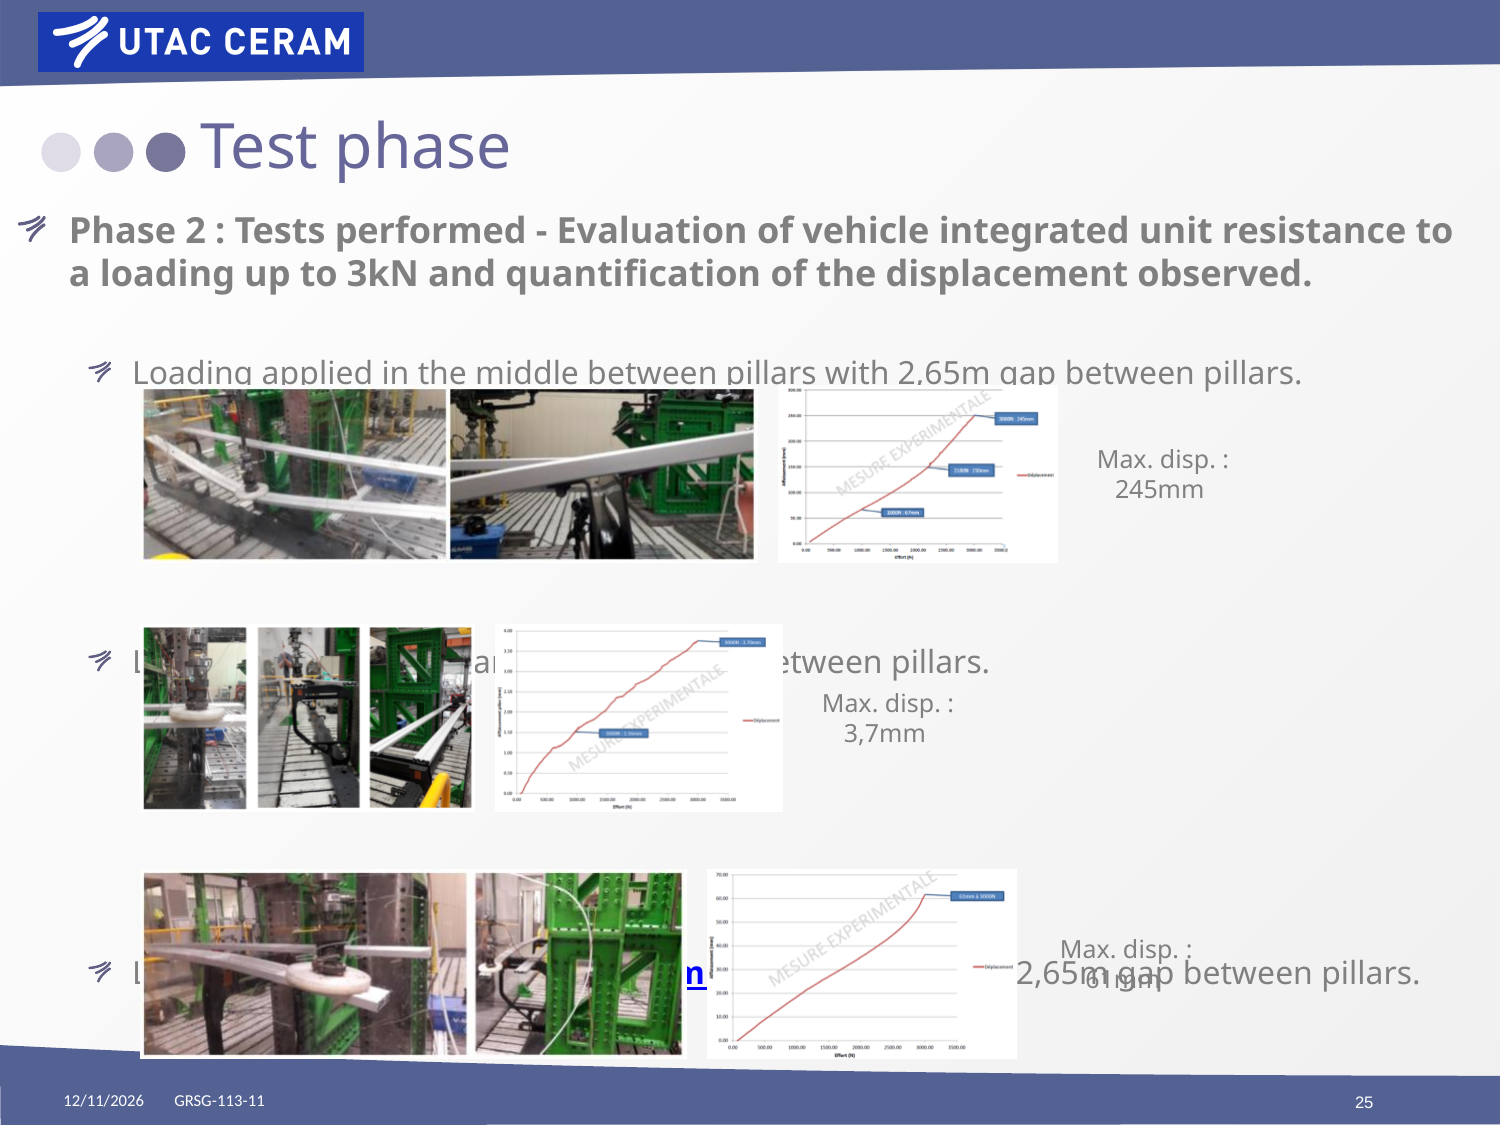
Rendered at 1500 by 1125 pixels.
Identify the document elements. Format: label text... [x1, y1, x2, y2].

picture [86, 649, 113, 673]
picture [15, 214, 48, 244]
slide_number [0, 1069, 159, 1125]
text_box Max. disp. : 3,7mm [825, 679, 995, 755]
picture [707, 869, 1018, 1059]
picture [0, 0, 1500, 87]
list Phase 2 : Tests performed - Evaluation of vehicle integrated unit resistance to a loading up to 3kN and quantification of the displacement observed. Loading applied in the middle between pillars with 2,65m gap between pillars. Loading applied on pillar with 2,65m gap between pillars. Loading applied outside 400mm from the last pillar with 2,65m gap between pillars. [0, 200, 1500, 1004]
picture [140, 624, 475, 812]
picture [86, 960, 113, 984]
picture [86, 360, 113, 384]
title Test phase [185, 90, 1446, 197]
picture [494, 624, 783, 812]
footer GRSG-113-11 [159, 1091, 999, 1125]
picture [140, 385, 758, 563]
text_box Max. disp. : 245mm [1101, 436, 1270, 511]
picture [778, 385, 1058, 563]
text_box Max. disp. : 61mm [1060, 926, 1233, 1001]
picture [140, 869, 688, 1059]
